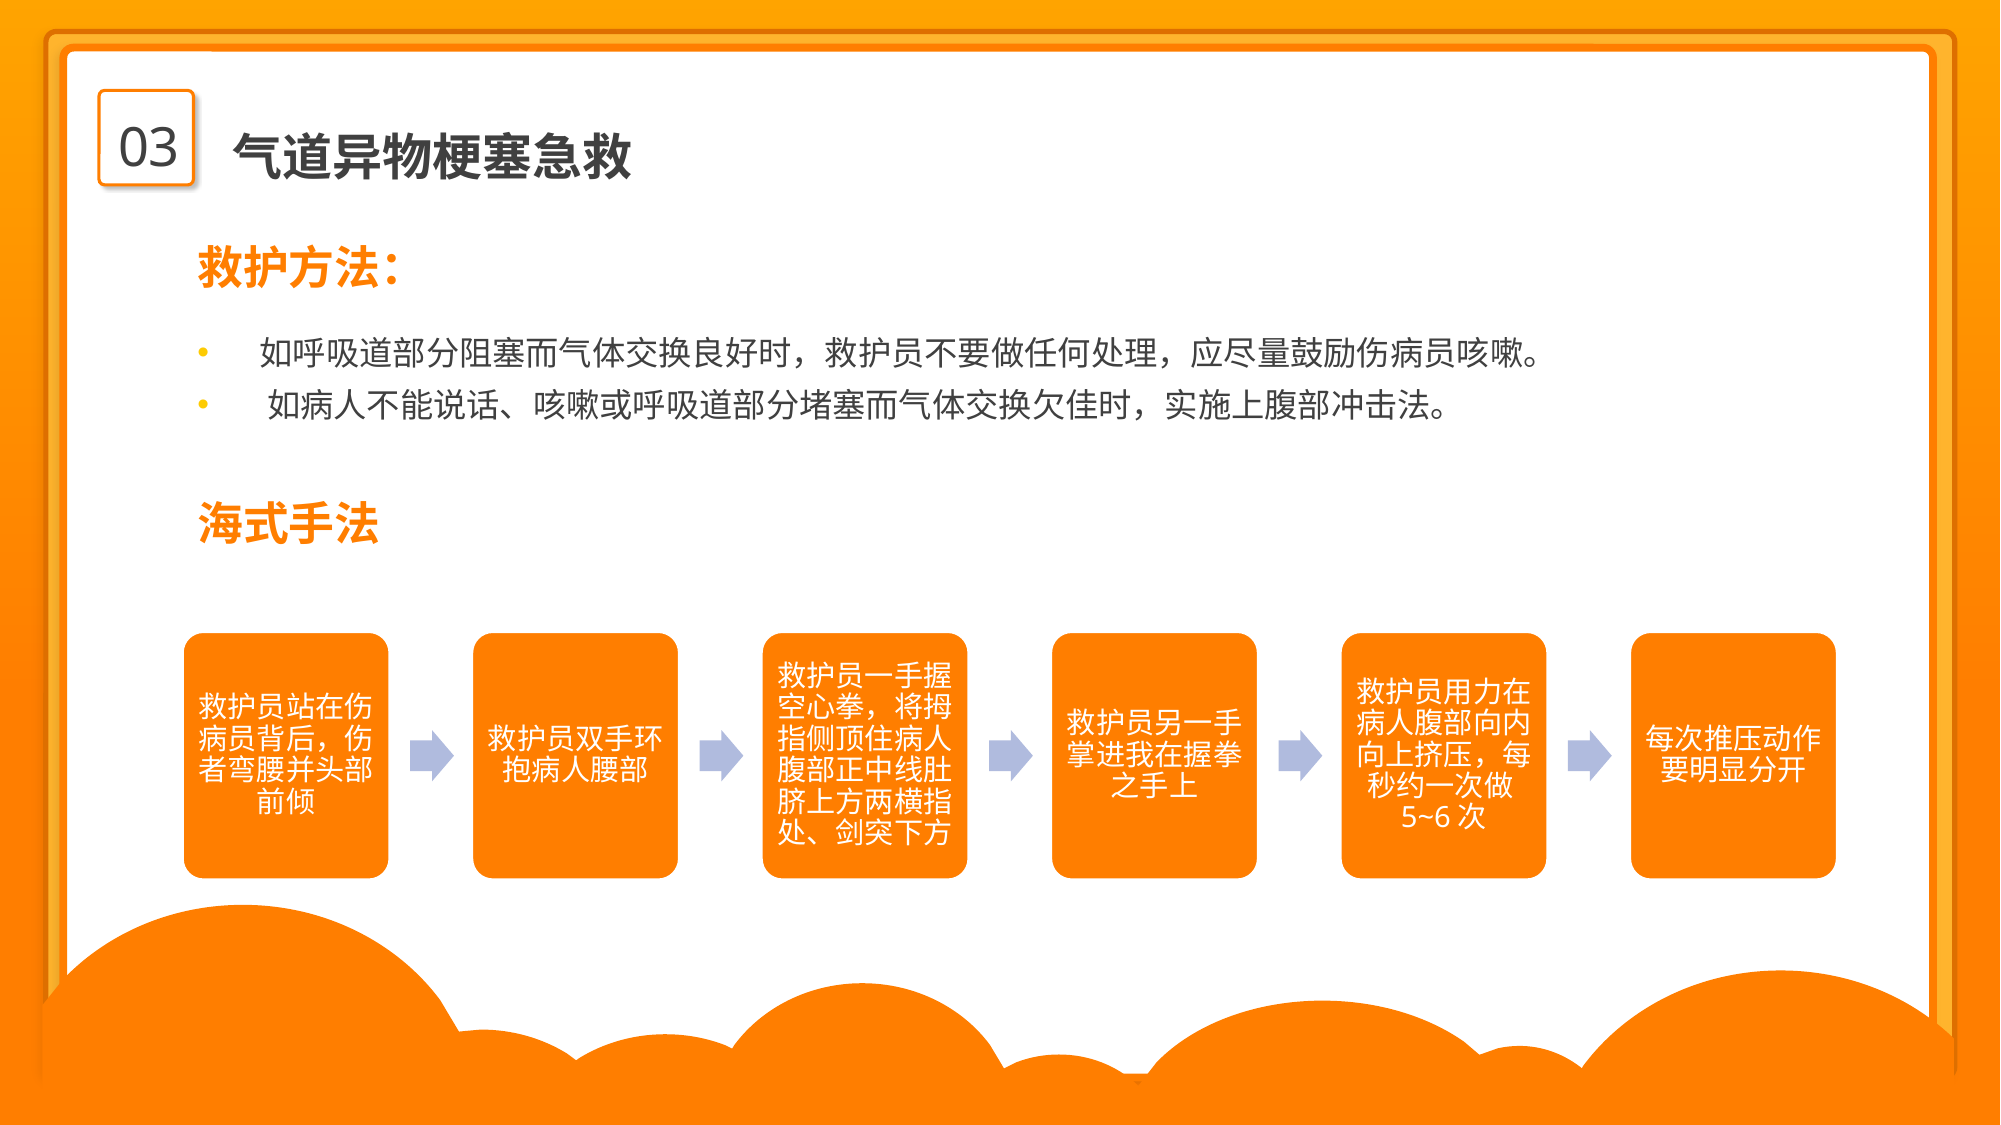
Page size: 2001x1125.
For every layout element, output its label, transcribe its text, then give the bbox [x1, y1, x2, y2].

text_box [1567, 730, 1612, 782]
text_box 救护员另一手掌进我在握拳之手上 [1050, 630, 1259, 881]
text_box 救护员用力在病人腹部向内向上挤压，每秒约一次做5~6次 [1339, 630, 1549, 881]
text_box [699, 730, 744, 782]
text_box [410, 730, 454, 782]
text_box [1278, 730, 1323, 782]
text_box 救护员一手握空心拳，将拇指侧顶住病人腹部正中线肚脐上方两横指处、剑突下方 [760, 630, 970, 881]
text_box 救护方法： [182, 230, 720, 301]
text_box 每次推压动作要明显分开 [1629, 630, 1838, 881]
text_box 海式手法 [182, 487, 720, 558]
text_box 如呼吸道部分阻塞而气体交换良好时，救护员不要做任何处理，应尽量鼓励伤病员咳嗽。 如病人不能说话、咳嗽或呼吸道部分堵塞而气体交换欠佳时，实施上腹部冲击法。 [182, 313, 1730, 432]
text_box [989, 730, 1033, 782]
text_box 救护员站在伤病员背后，伤者弯腰并头部前倾 [181, 630, 391, 881]
text_box 救护员双手环抱病人腰部 [471, 630, 680, 881]
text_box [88, 90, 683, 187]
